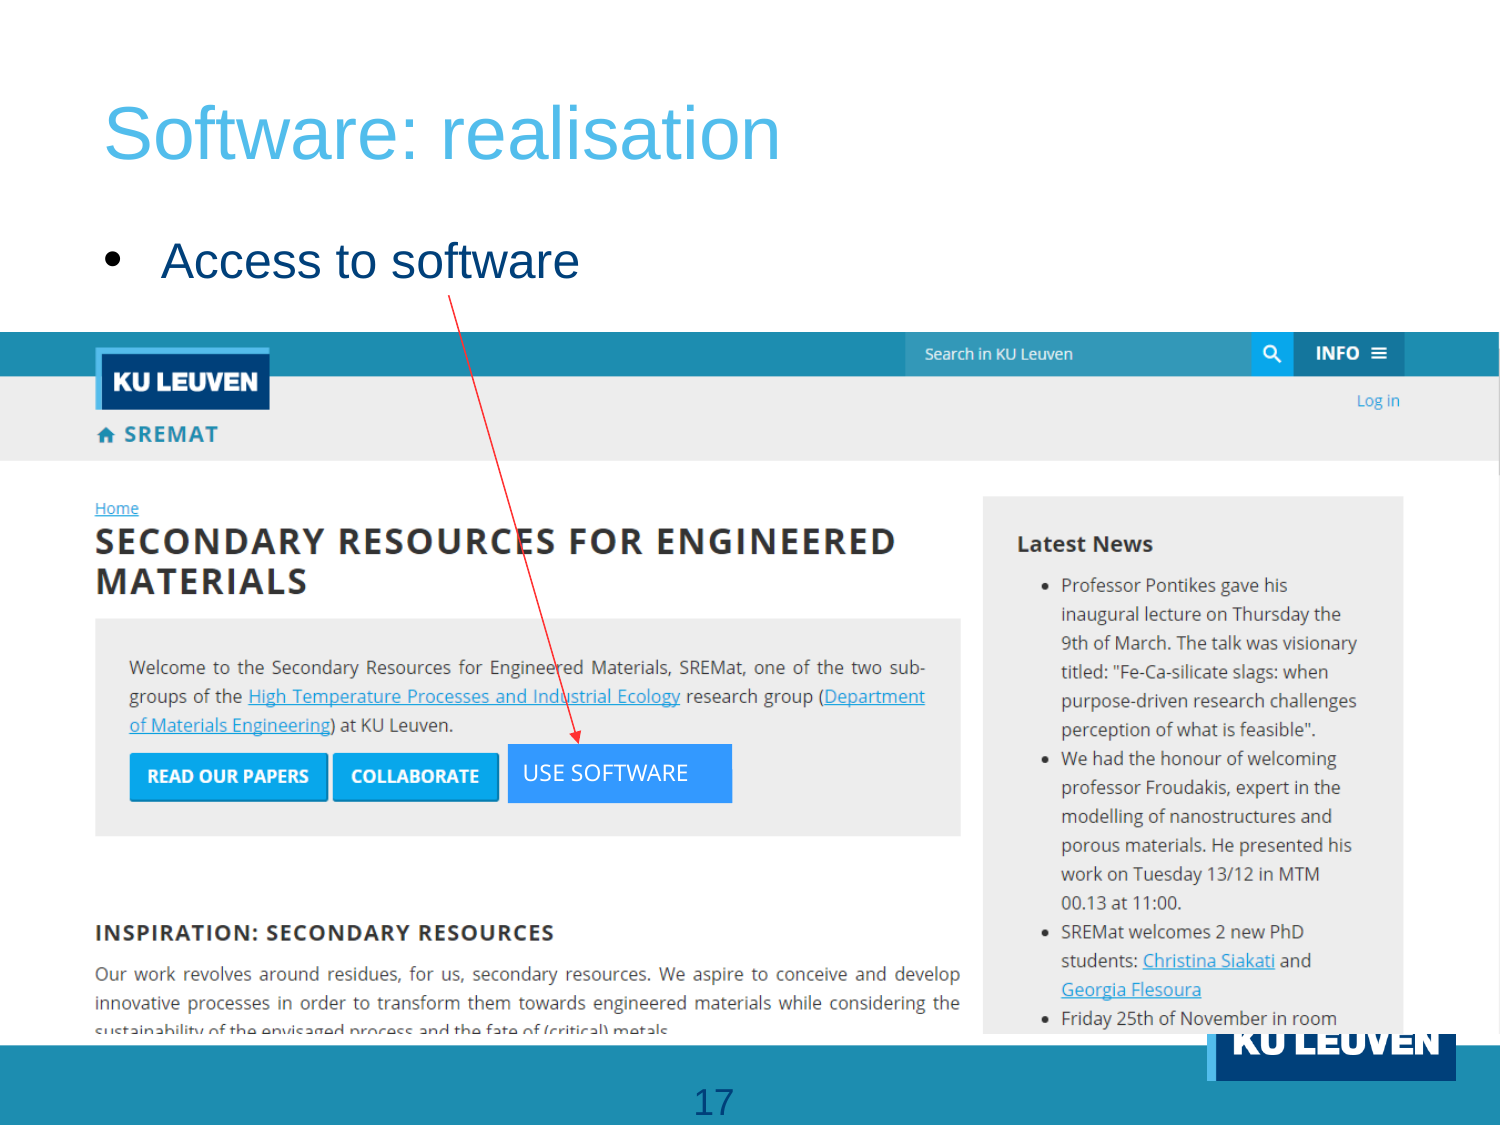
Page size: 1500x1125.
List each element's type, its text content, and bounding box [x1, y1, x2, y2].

picture [1264, 345, 1281, 362]
text_box 17 [596, 1070, 750, 1118]
text_box Access to software [88, 221, 1456, 332]
picture [0, 332, 1500, 1081]
text_box Software: realisation [88, 76, 1456, 221]
